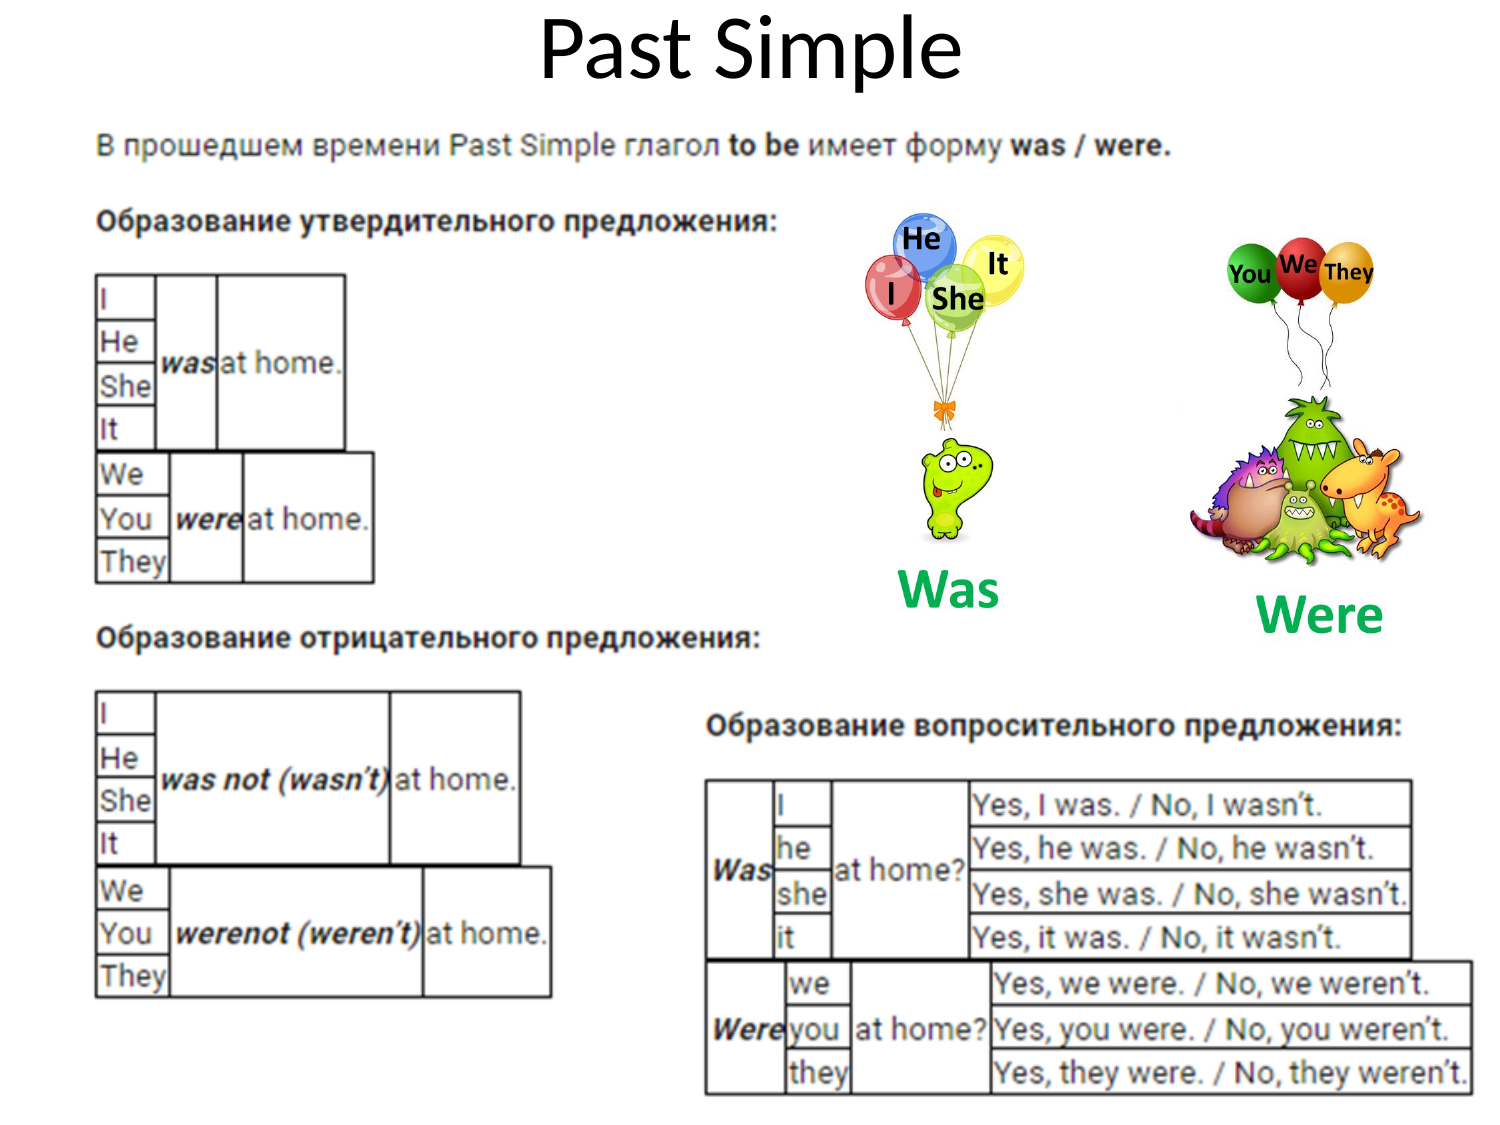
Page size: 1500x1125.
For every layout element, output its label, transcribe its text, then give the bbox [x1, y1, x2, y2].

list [52, 101, 1270, 1010]
picture [660, 701, 1500, 1124]
title Past Simple [76, 0, 1427, 136]
picture [832, 184, 1471, 664]
